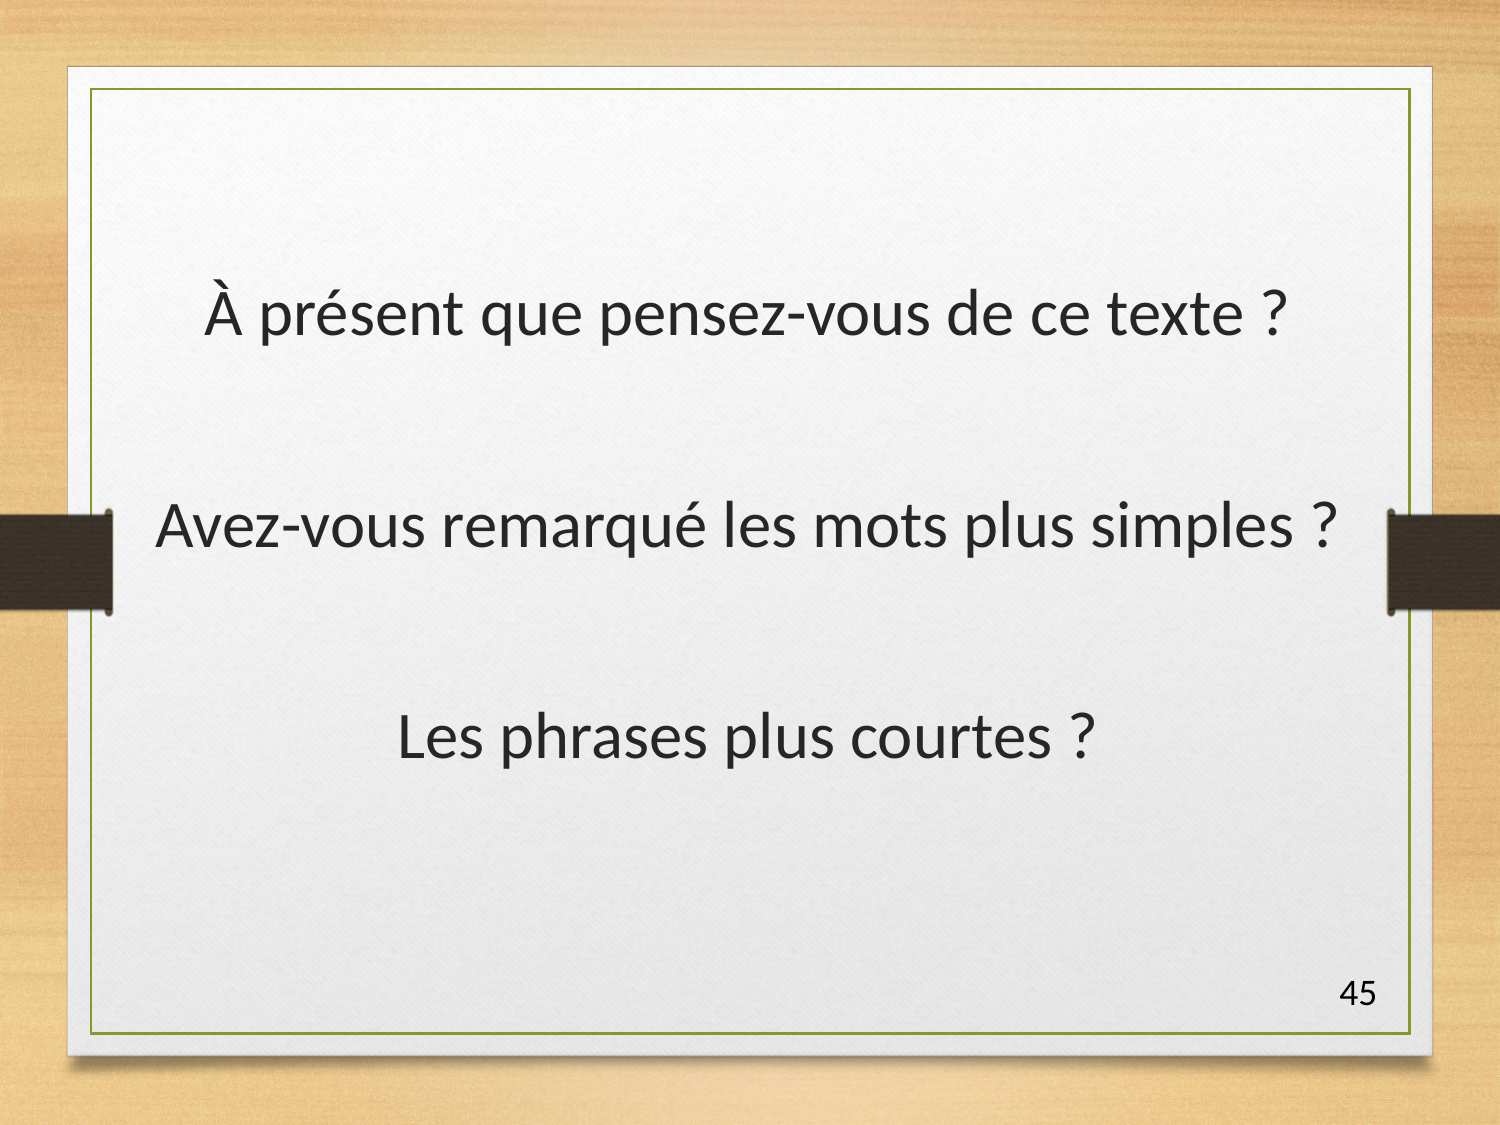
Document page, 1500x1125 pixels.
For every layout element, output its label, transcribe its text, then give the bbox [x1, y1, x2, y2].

text_box 45 [1324, 960, 1399, 1020]
list À présent que pensez-vous de ce texte ? Avez-vous remarqué les mots plus simples ? Les phrases plus courtes ? [134, 136, 1362, 964]
picture [0, 0, 1500, 1125]
